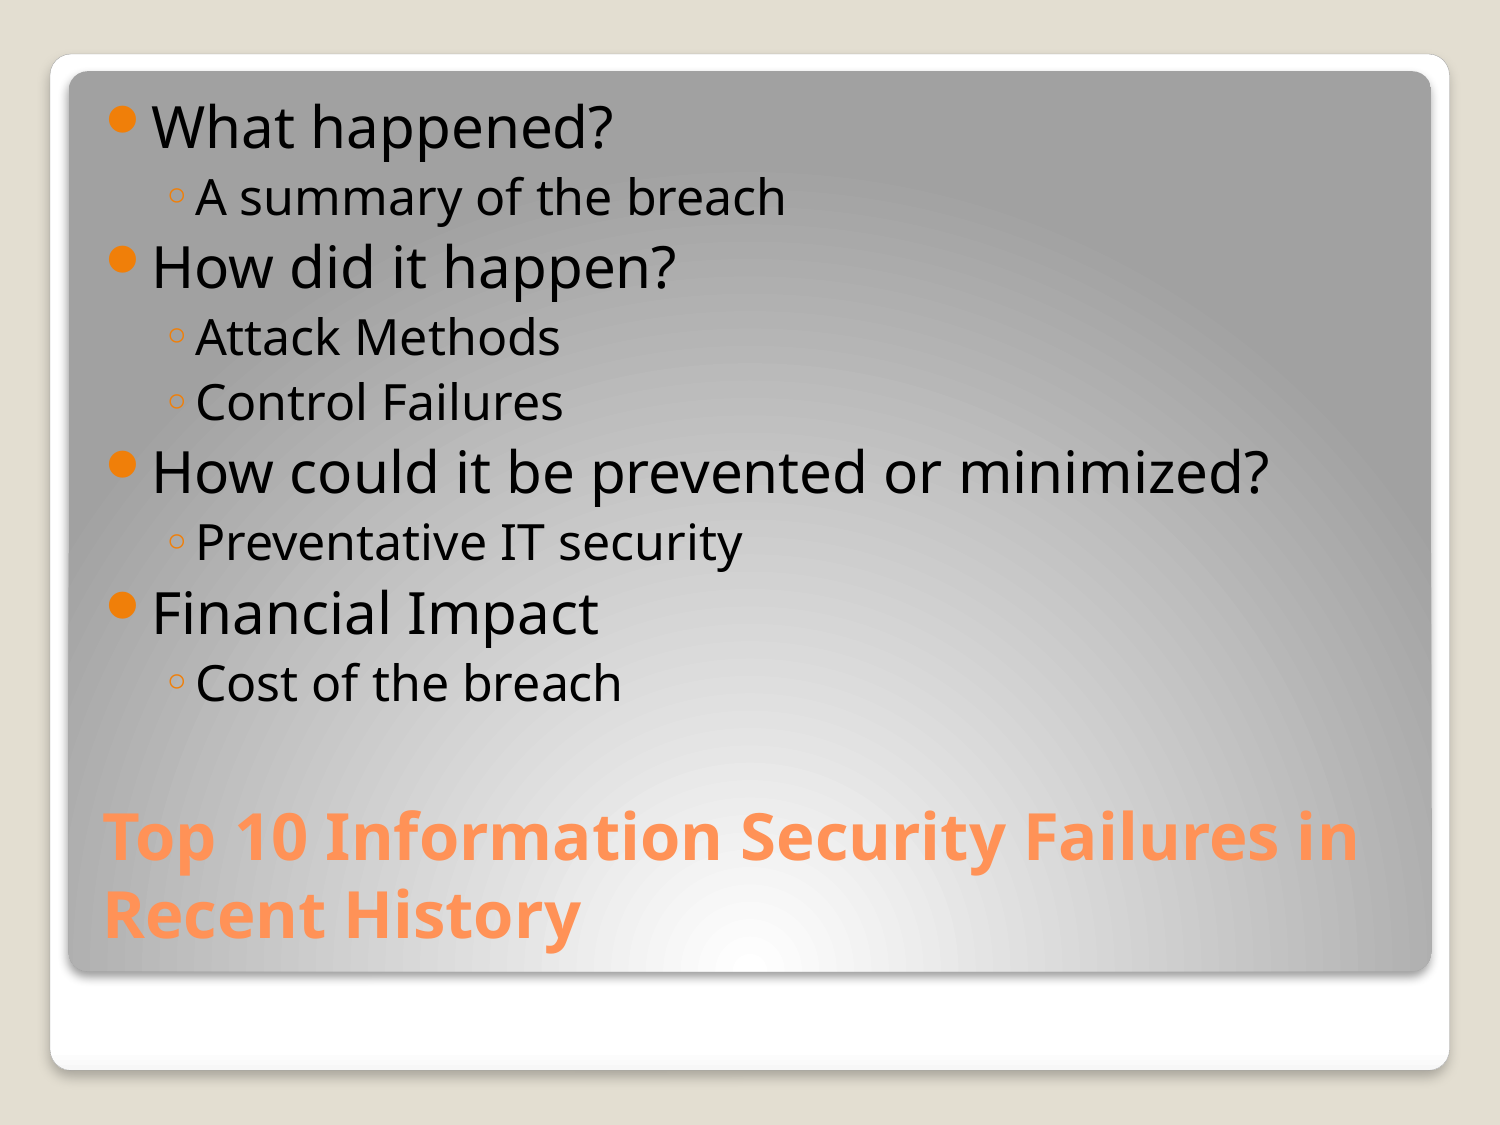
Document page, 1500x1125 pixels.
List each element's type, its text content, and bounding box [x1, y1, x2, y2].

list What happened? A summary of the breach How did it happen? Attack Methods Control Failures How could it be prevented or minimized? Preventative IT security Financial Impact Cost of the breach [75, 75, 1418, 762]
title Top 10 Information Security Failures in Recent History [87, 787, 1430, 960]
